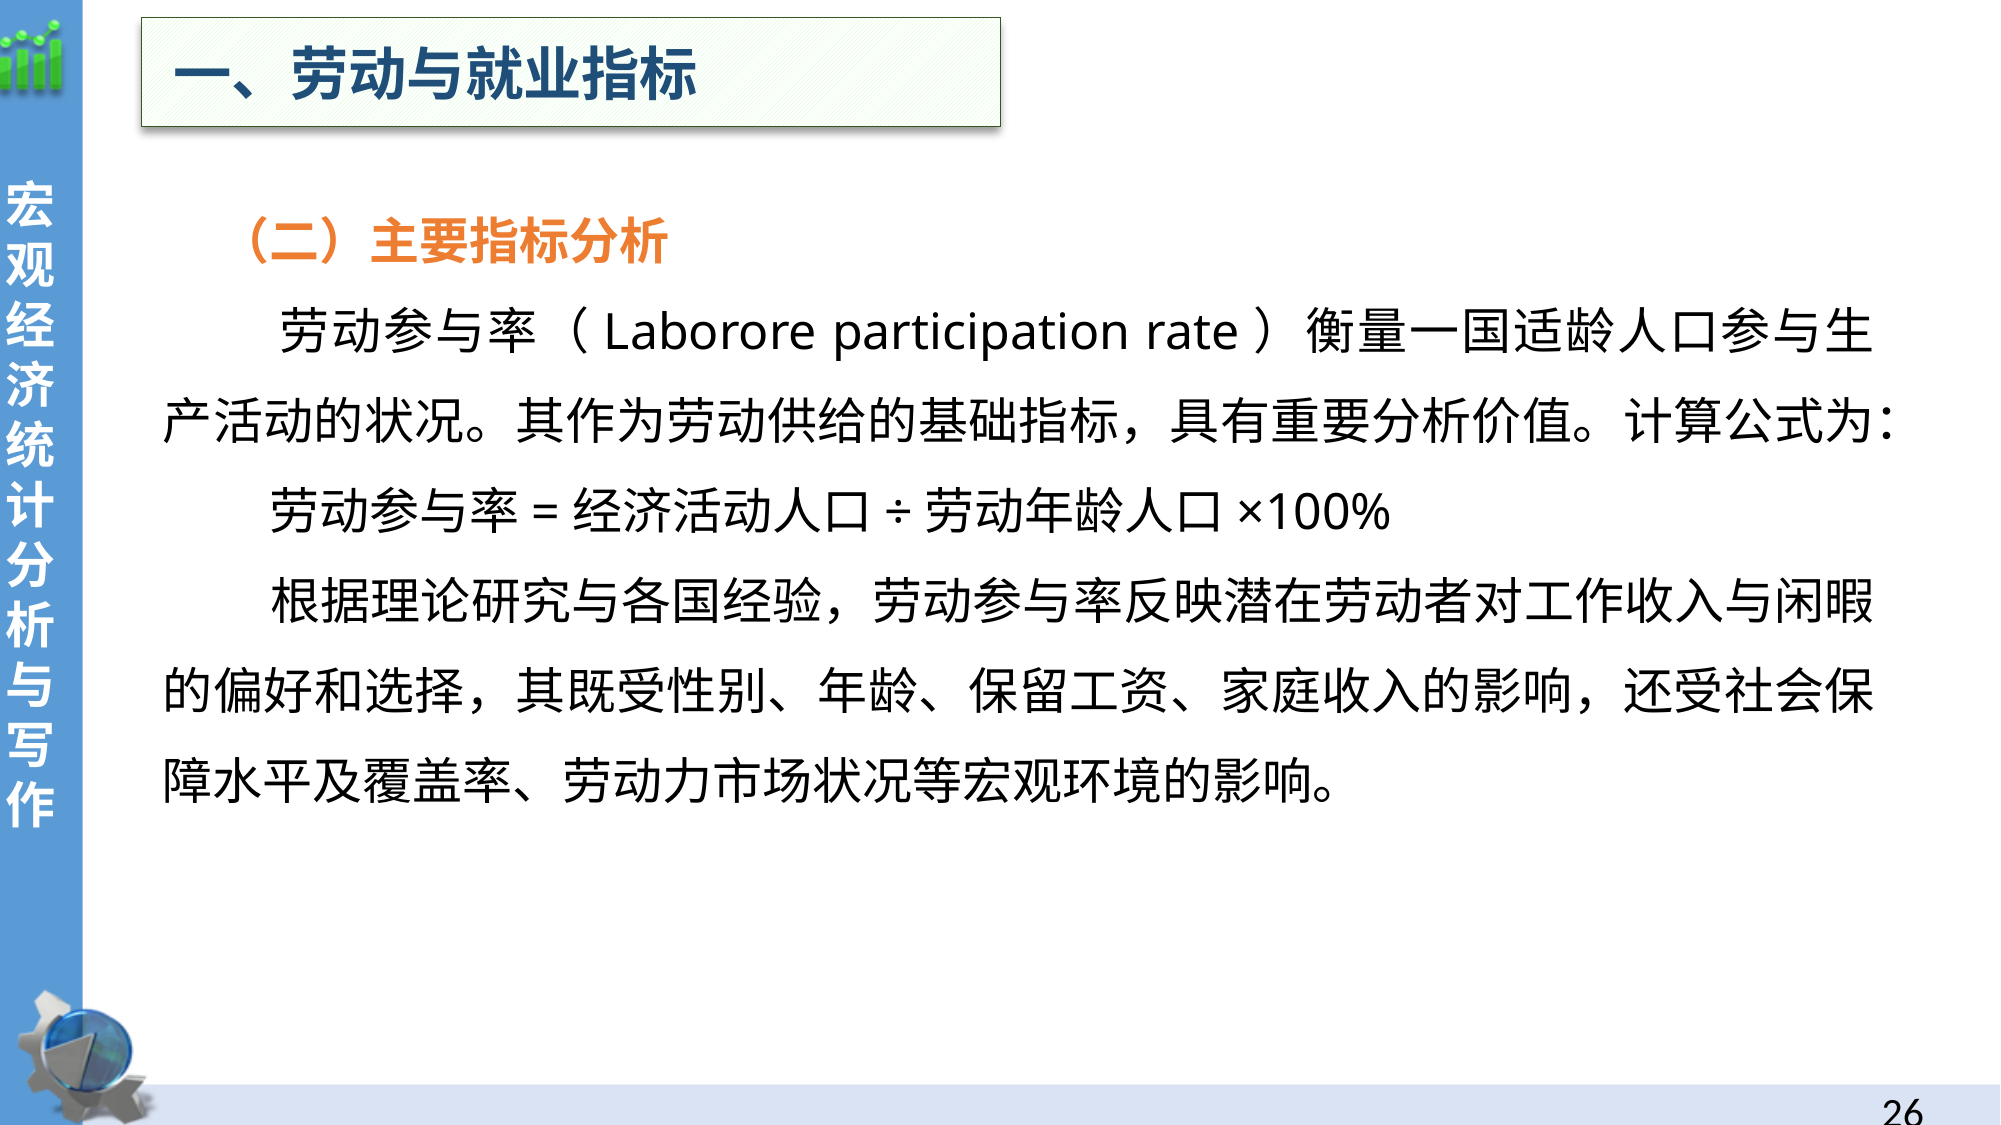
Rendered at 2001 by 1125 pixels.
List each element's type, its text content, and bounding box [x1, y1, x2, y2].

text_box 一、劳动与就业指标 [141, 17, 1000, 127]
picture [0, 0, 2001, 1125]
text_box [1786, 1085, 1940, 1125]
text_box （二）主要指标分析 劳动参与率（Laborore participation rate）衡量一国适龄人口参与生产活动的状况。其作为劳动供给的基础指标，具有重要分析价值。计算公式为： 劳动参与率=经济活动人口÷劳动年龄人口×100% 根据理论研究与各国经验，劳动参与率反映潜在劳动者对工作收入与闲暇的偏好和选择，其既受性别、年龄、保留工资、家庭收入的影响，还受社会保障水平及覆盖率、劳动力市场状况等宏观环境的影响。 [148, 183, 1890, 1053]
